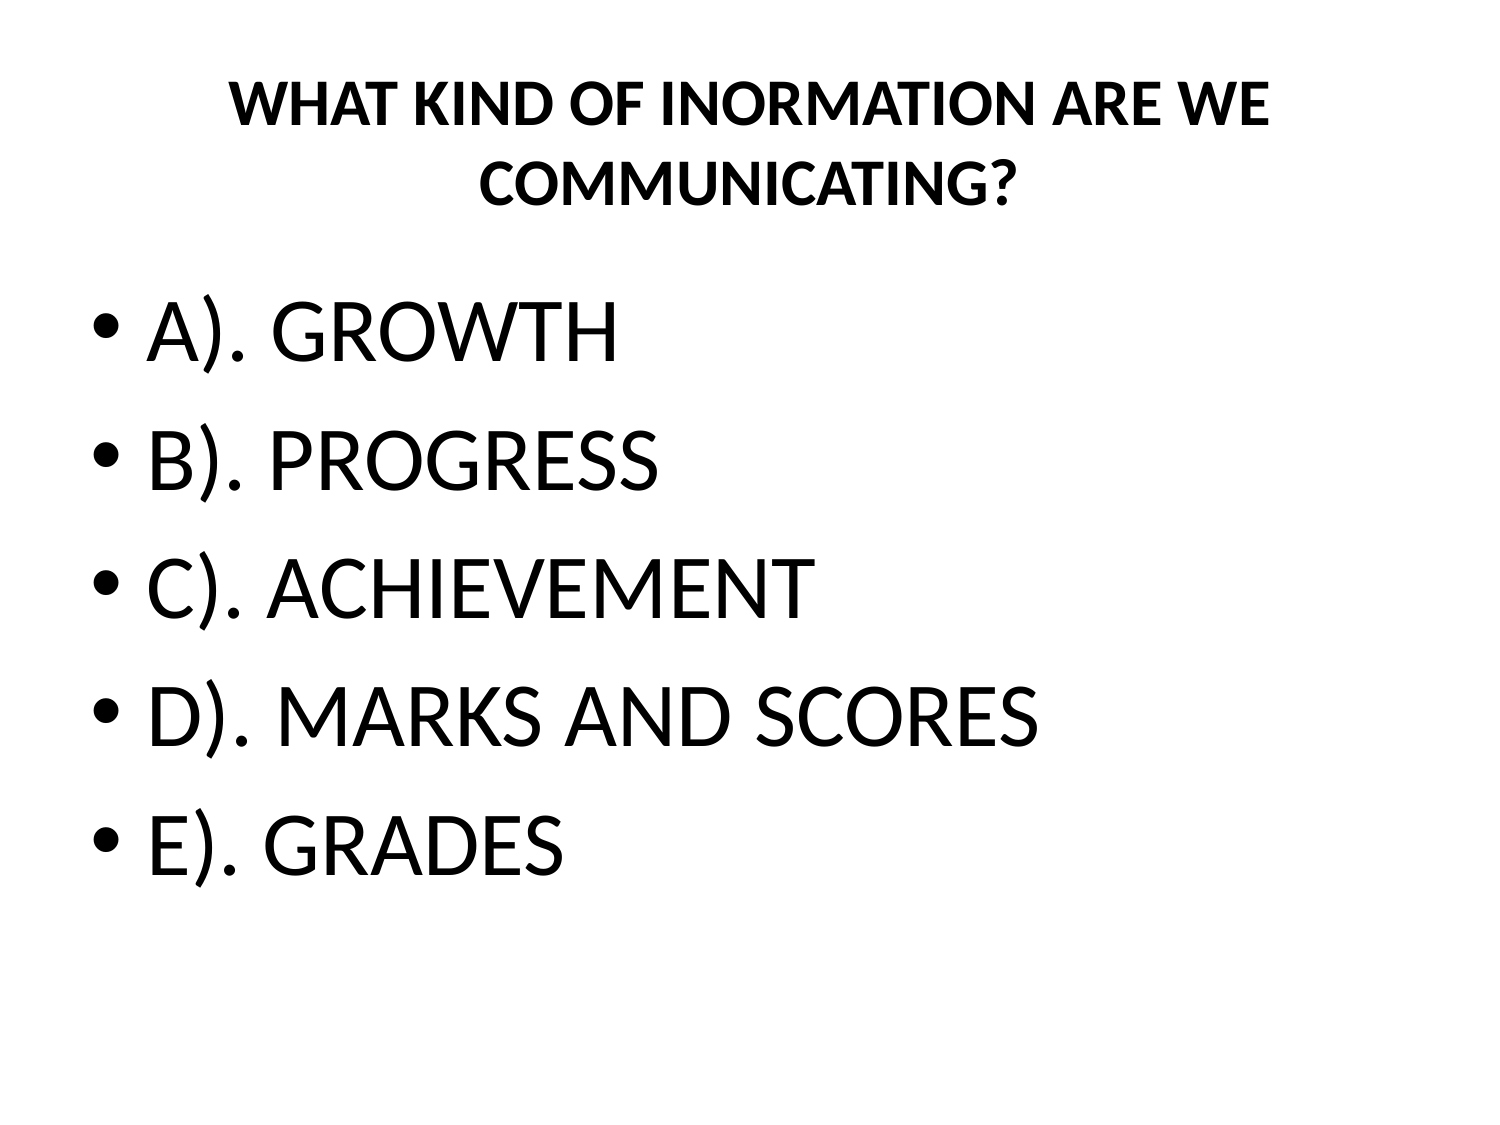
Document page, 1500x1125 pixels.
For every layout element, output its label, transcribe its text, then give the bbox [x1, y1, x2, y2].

list A). GROWTH B). PROGRESS C). ACHIEVEMENT D). MARKS AND SCORES E). GRADES [75, 262, 1425, 1005]
title WHAT KIND OF INORMATION ARE WE COMMUNICATING? [75, 45, 1425, 233]
